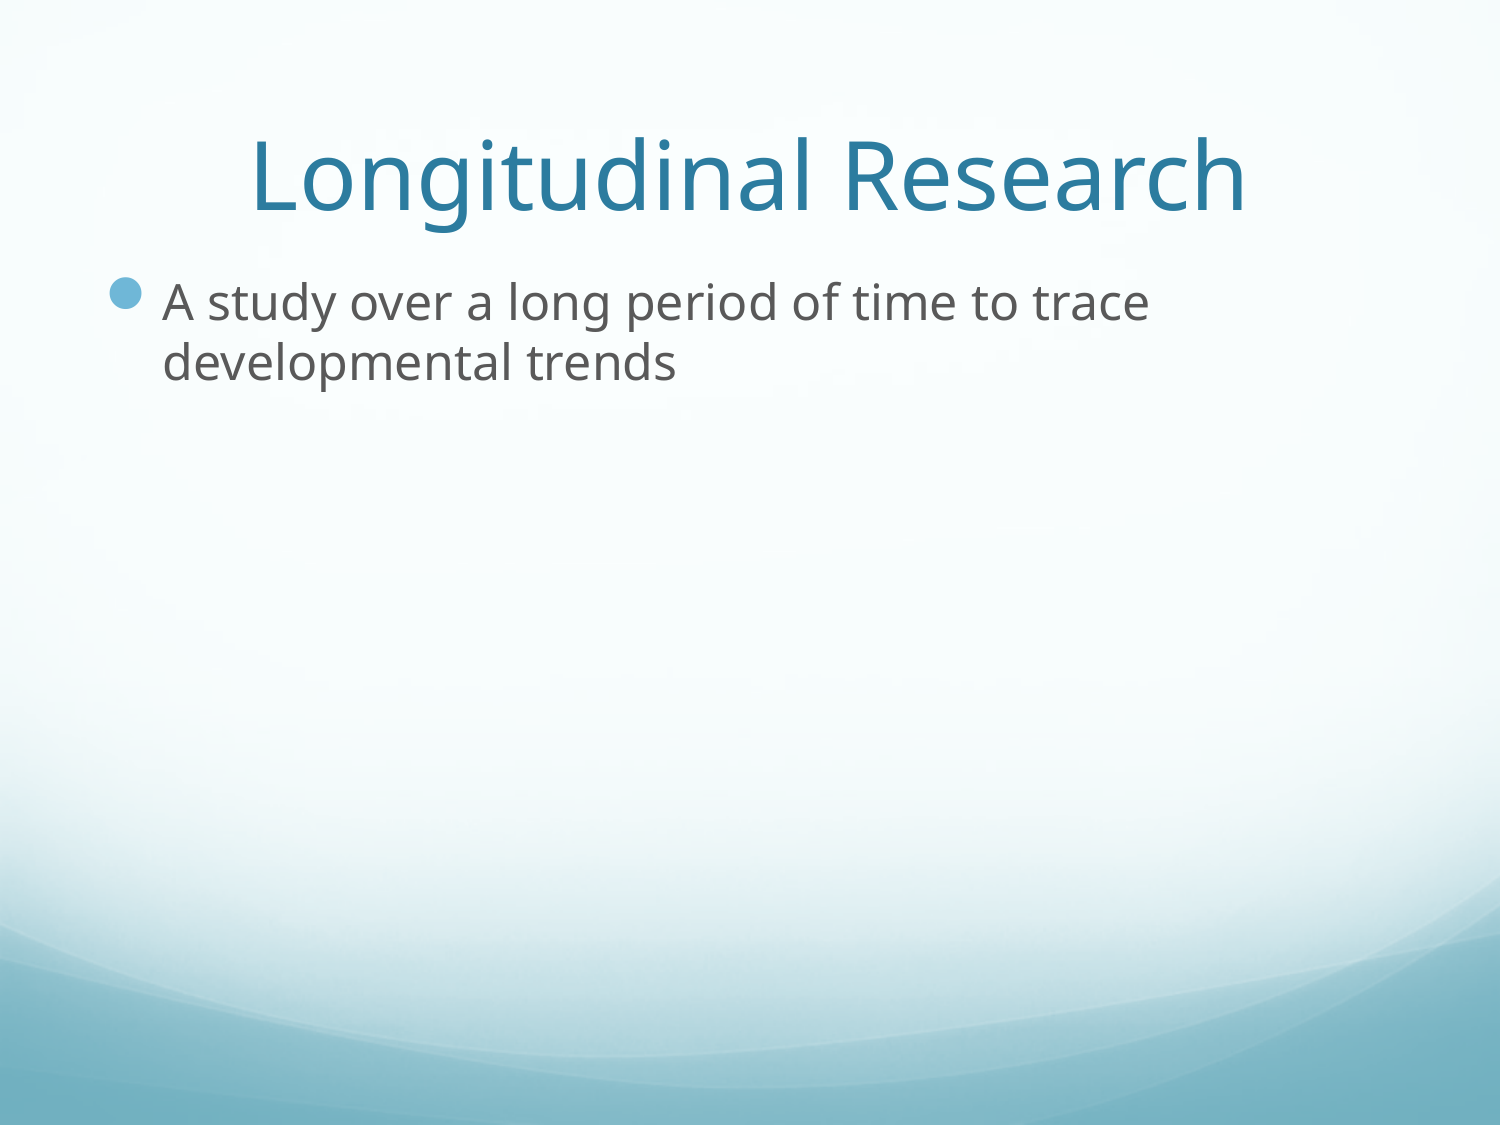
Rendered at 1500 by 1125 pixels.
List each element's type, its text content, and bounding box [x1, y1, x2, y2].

list A study over a long period of time to trace developmental trends [90, 262, 1410, 975]
title Longitudinal Research [90, 17, 1410, 237]
